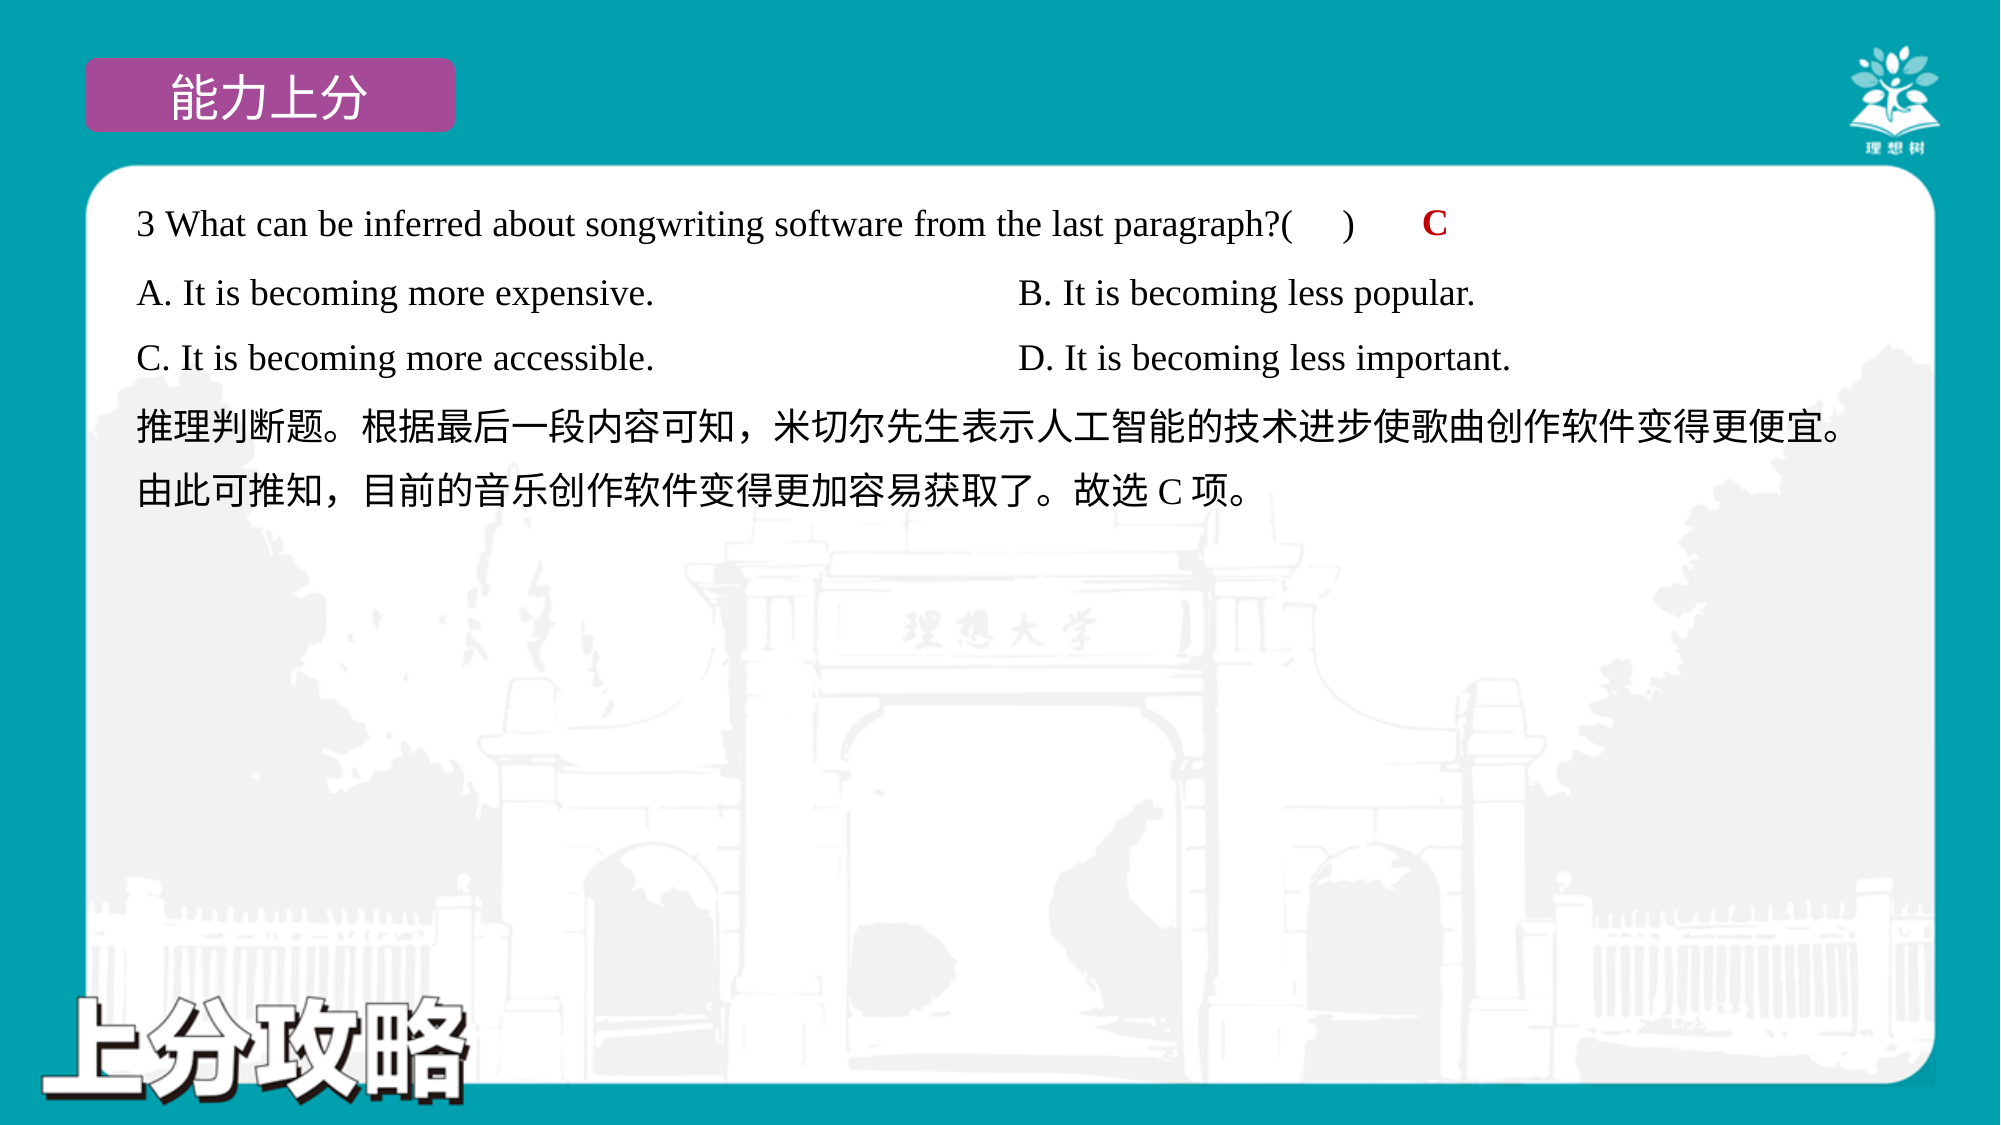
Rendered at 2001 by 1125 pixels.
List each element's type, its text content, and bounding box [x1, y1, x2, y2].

picture [0, 0, 2000, 1125]
text_box C [1408, 176, 1463, 236]
text_box A. It is becoming more expensive. B. It is becoming less popular. C. It is becoming more accessible. D. It is becoming less important. [136, 244, 1865, 371]
text_box 3 What can be inferred about songwriting software from the last paragraph?( ) [136, 176, 1865, 237]
text_box 推理判断题。根据最后一段内容可知，米切尔先生表示人工智能的技术进步使歌曲创作软件变得更便宜。 由此可推知，目前的音乐创作软件变得更加容易获取了。故选C项。 [136, 379, 1865, 506]
